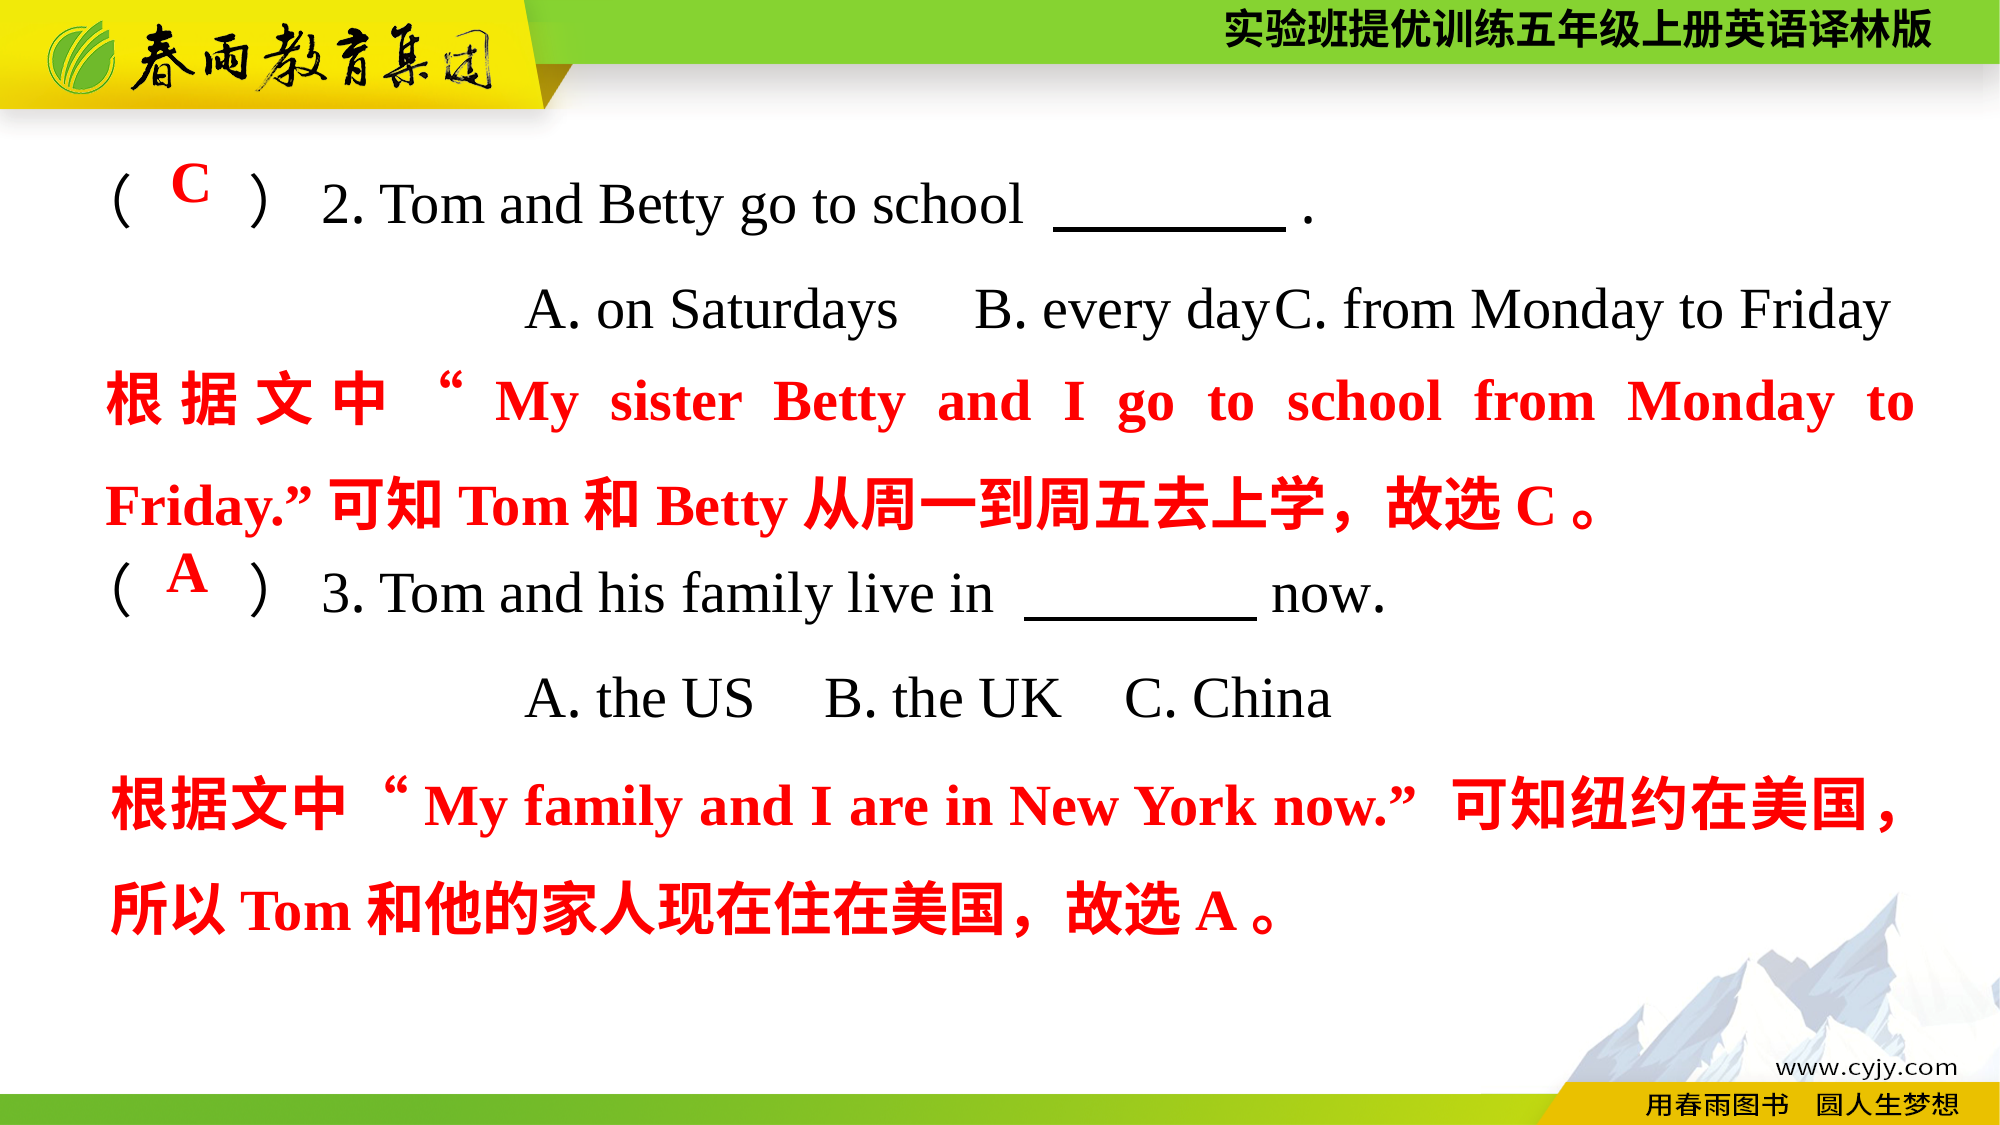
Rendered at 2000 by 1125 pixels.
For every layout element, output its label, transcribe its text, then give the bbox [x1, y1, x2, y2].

picture [0, 0, 2000, 1125]
text_box 根据文中“My family and I are in New York now.” 可知纽约在美国，所以Tom和他的家人现在住在美国，故选A。 [95, 725, 1944, 950]
list （ ）2. Tom and Betty go to school . A. on Saturdays B. every day C. from Monday to Friday （ ）3. Tom and his family live in now. A. the US B. the UK C. China [59, 122, 1944, 744]
text_box C [155, 137, 228, 222]
text_box A [151, 527, 223, 612]
text_box 根据文中“My sister Betty and I go to school from Monday to Friday.”可知Tom和Betty从周一到周五去上学，故选C。 [90, 319, 1932, 545]
